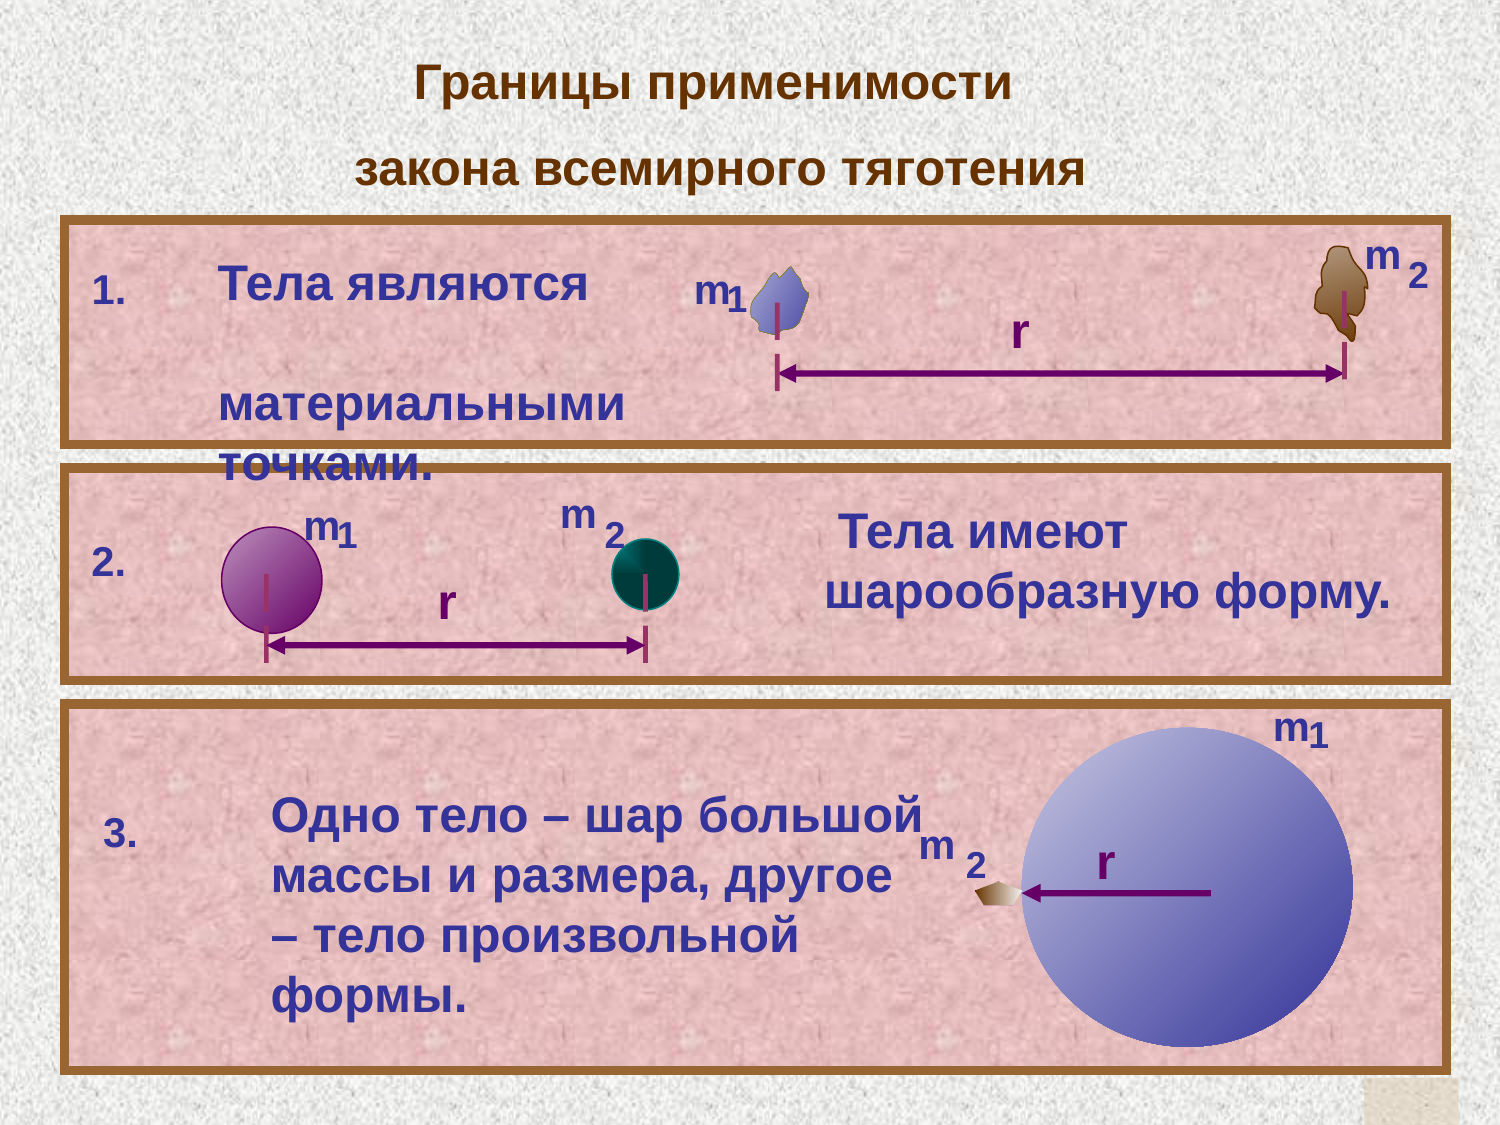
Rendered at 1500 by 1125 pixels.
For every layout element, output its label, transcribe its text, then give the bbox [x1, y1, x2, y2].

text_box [76, 479, 680, 669]
text_box Тела имеют шарообразную форму. [809, 491, 1447, 627]
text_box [76, 774, 898, 1030]
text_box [76, 243, 644, 439]
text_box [678, 219, 1460, 398]
text_box [64, 704, 1447, 1071]
text_box [64, 467, 1447, 681]
text_box [1364, 1077, 1459, 1125]
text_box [903, 692, 1365, 1048]
picture [0, 0, 1500, 1125]
text_box Границы применимости закона всемирного тяготения [159, 42, 1282, 203]
text_box [64, 220, 1447, 445]
